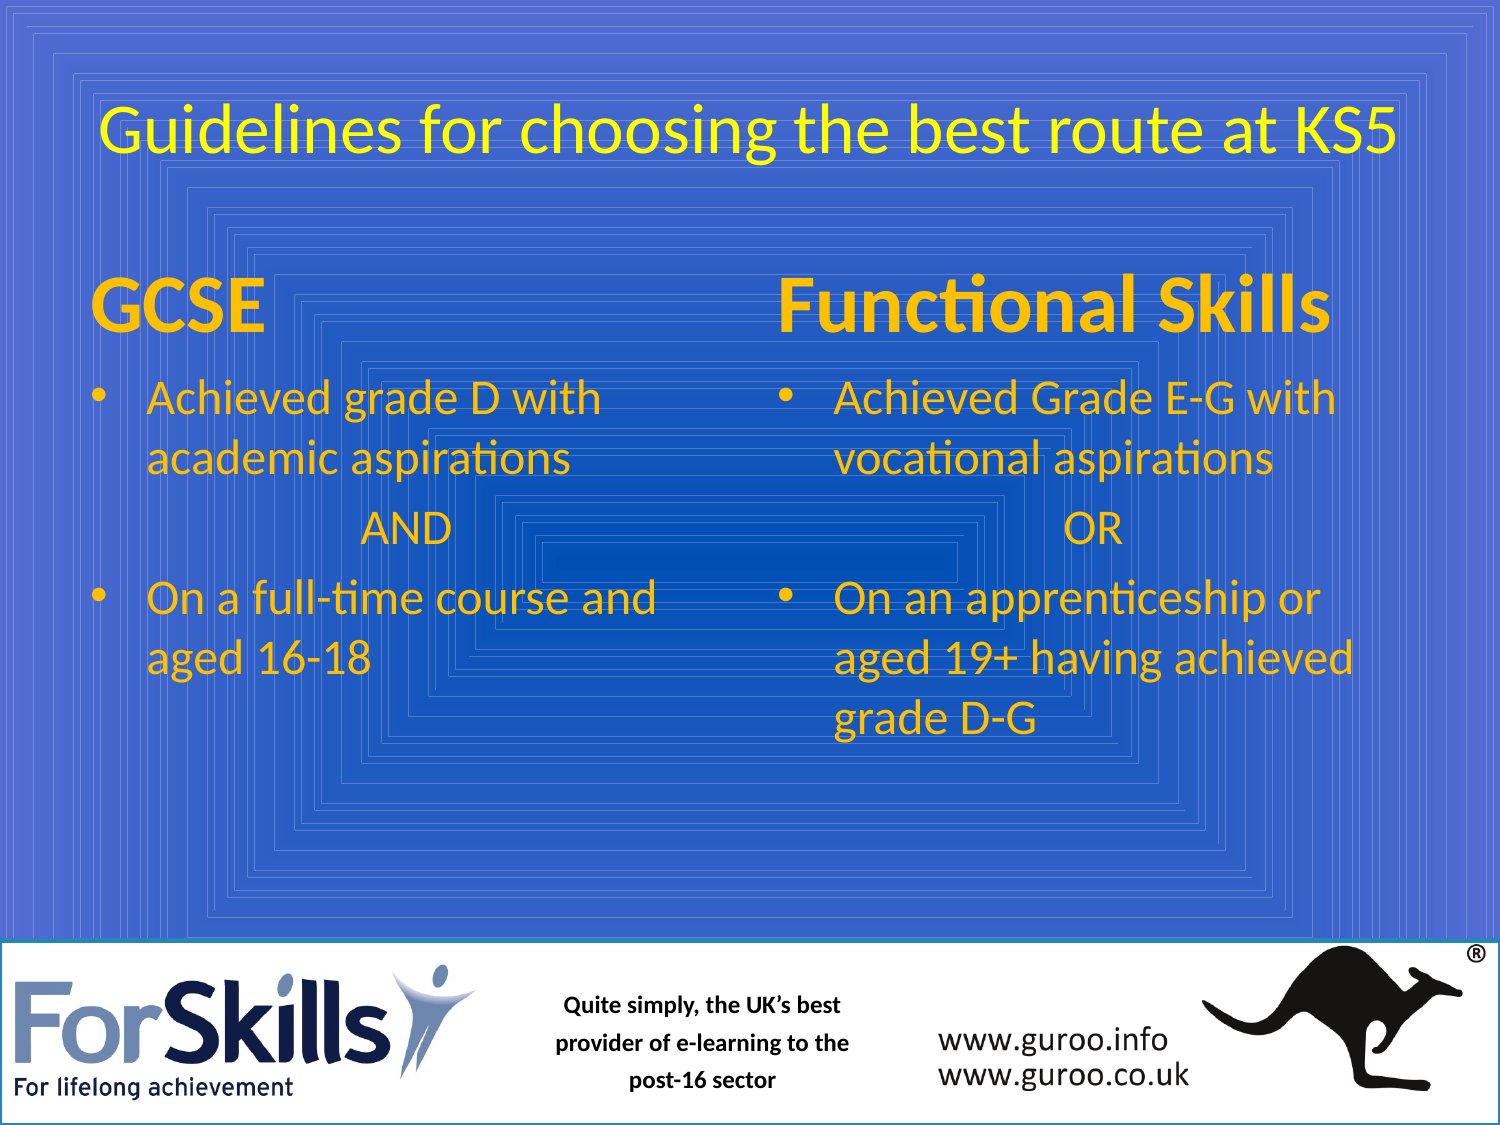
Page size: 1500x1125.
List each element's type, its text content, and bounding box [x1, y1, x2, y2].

title Guidelines for choosing the best route at KS5 [75, 30, 1425, 219]
list GCSE [75, 251, 738, 356]
list Functional Skills [761, 251, 1425, 356]
picture [10, 959, 479, 1103]
picture [938, 943, 1486, 1091]
list Achieved Grade E-G with vocational aspirations OR On an apprenticeship or aged 19+ having achieved grade D-G [761, 356, 1425, 1005]
list Achieved grade D with academic aspirations AND On a full-time course and aged 16-18 [75, 356, 738, 1005]
